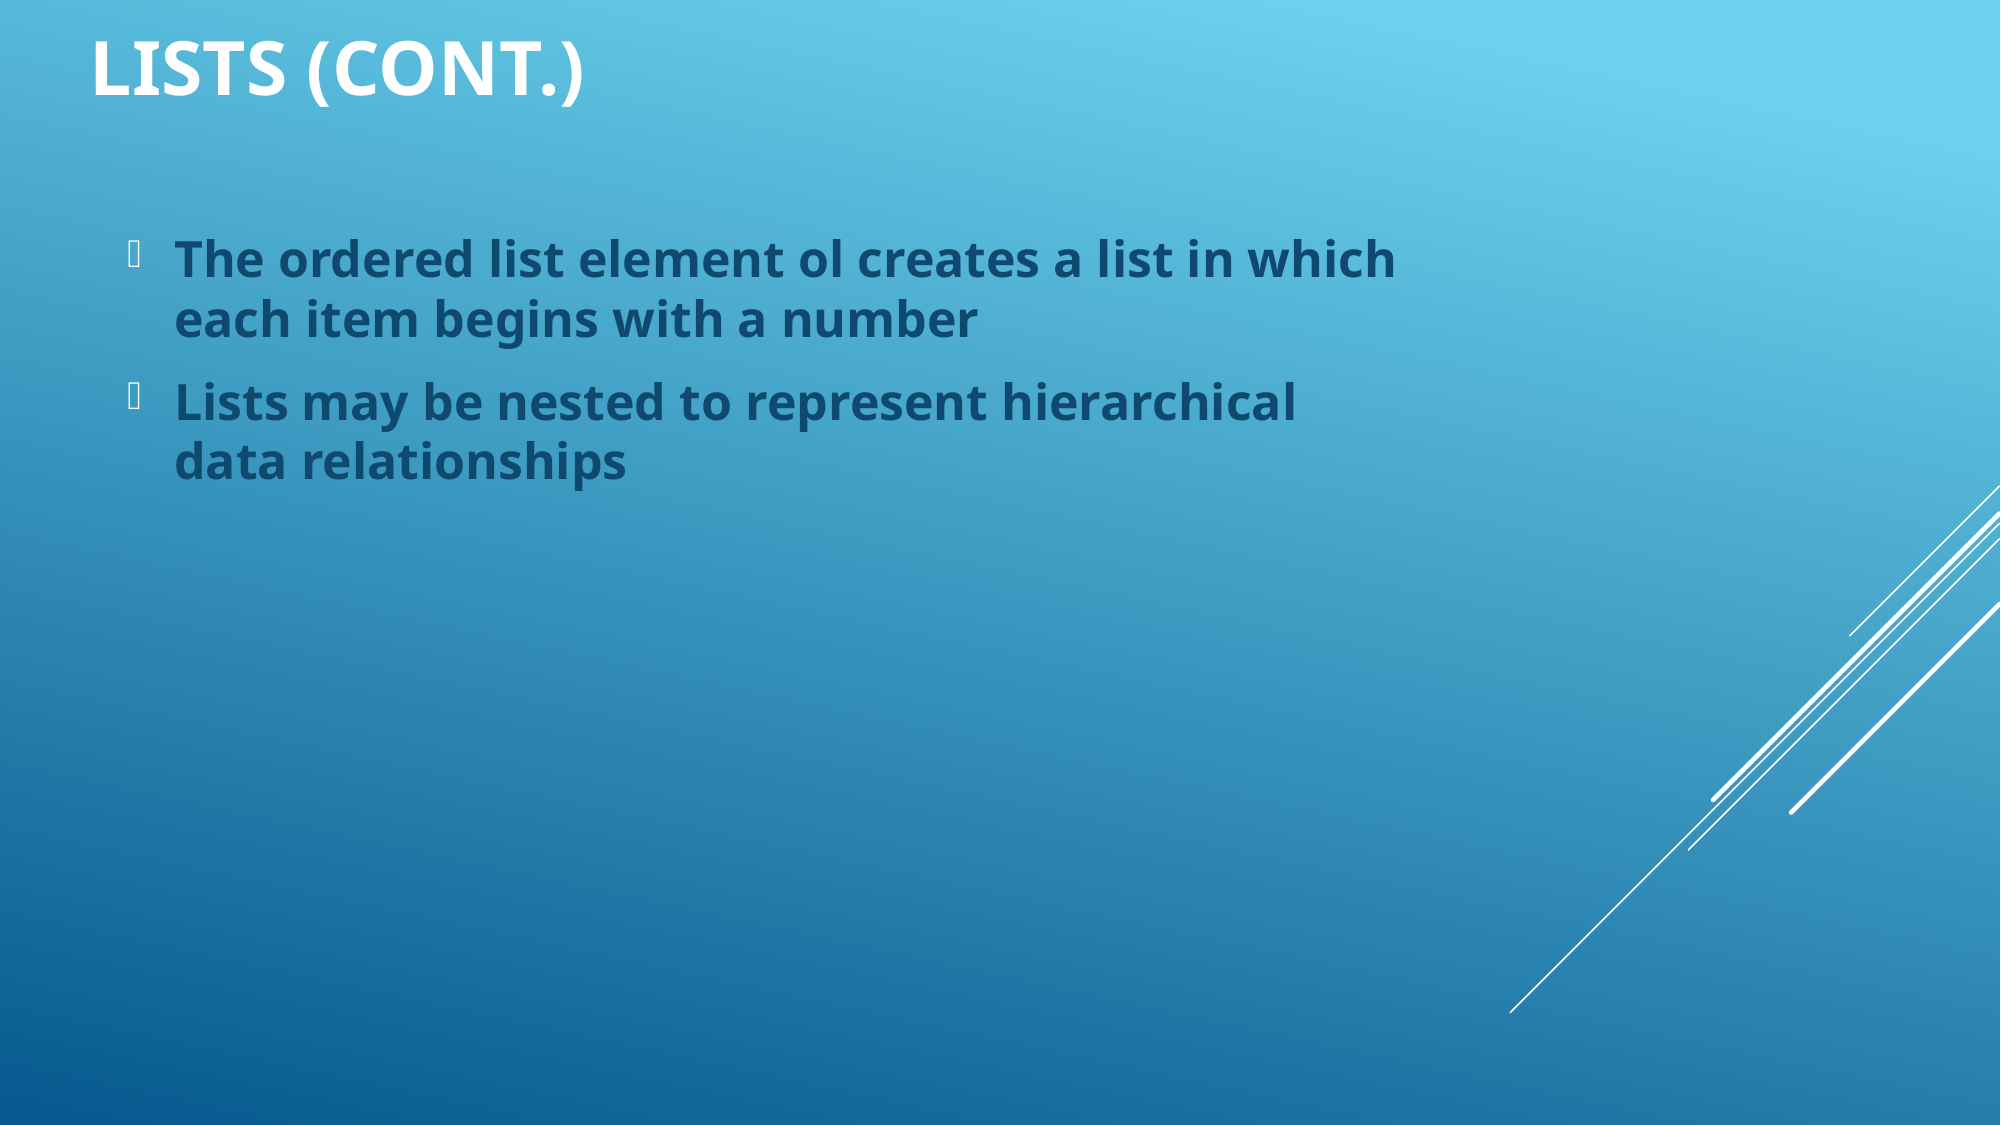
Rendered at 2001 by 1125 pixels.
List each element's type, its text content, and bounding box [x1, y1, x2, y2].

text_box The ordered list element ol creates a list in which each item begins with a number Lists may be nested to represent hierarchical data relationships [112, 220, 1425, 794]
text_box Lists (Cont.) [74, 12, 1425, 200]
